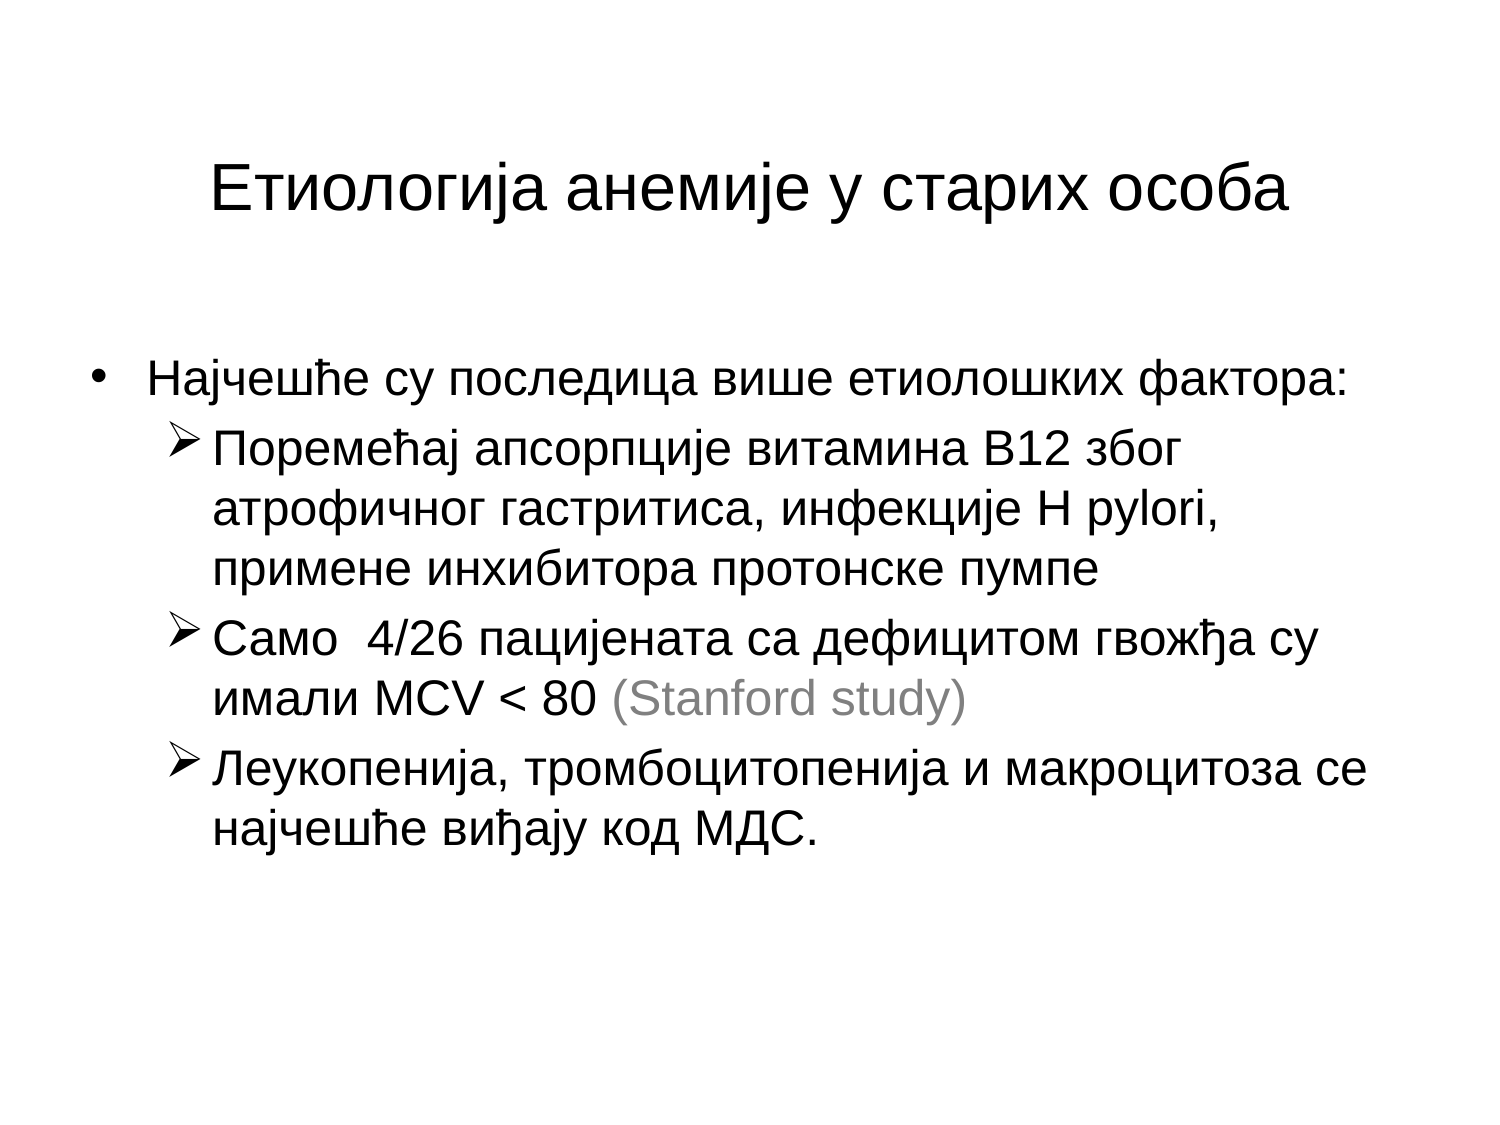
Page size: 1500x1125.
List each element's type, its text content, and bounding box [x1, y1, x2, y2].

title Етиологија анемије у старих особа [75, 90, 1426, 278]
list Најчешће су последица више етиолошких фактора: Поремећај апсорпције витамина B12 због атрофичног гастритиса, инфекције H pylori, примене инхибитора протонске пумпе Само 4/26 пацијената са дефицитом гвожђа су имали MCV < 80 (Stanford study) Леукопенија, тромбоцитопенија и макроцитоза се најчешће виђају код МДС. [75, 338, 1426, 969]
